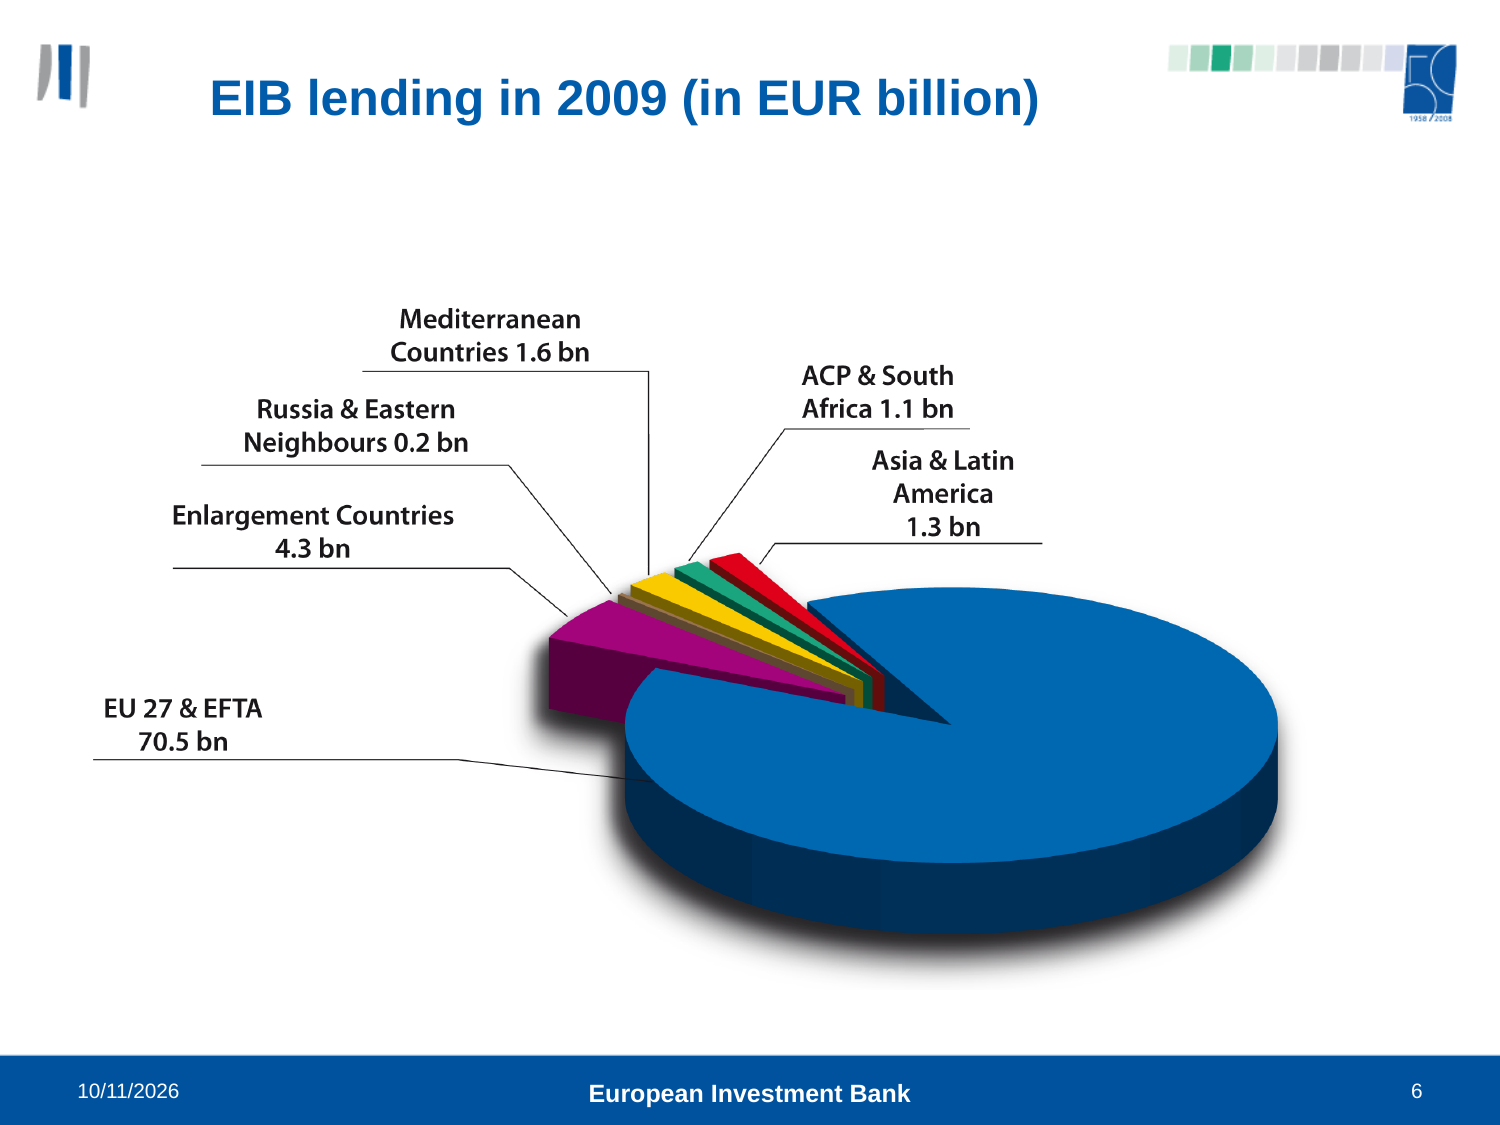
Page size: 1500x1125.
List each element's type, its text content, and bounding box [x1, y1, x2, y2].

picture [0, 0, 1500, 1125]
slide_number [62, 1070, 226, 1125]
slide_number 6 [1274, 1070, 1438, 1125]
text_box EIB lending in 2009 (in EUR billion) [194, 30, 1353, 161]
footer European Investment Bank [229, 1070, 1271, 1125]
